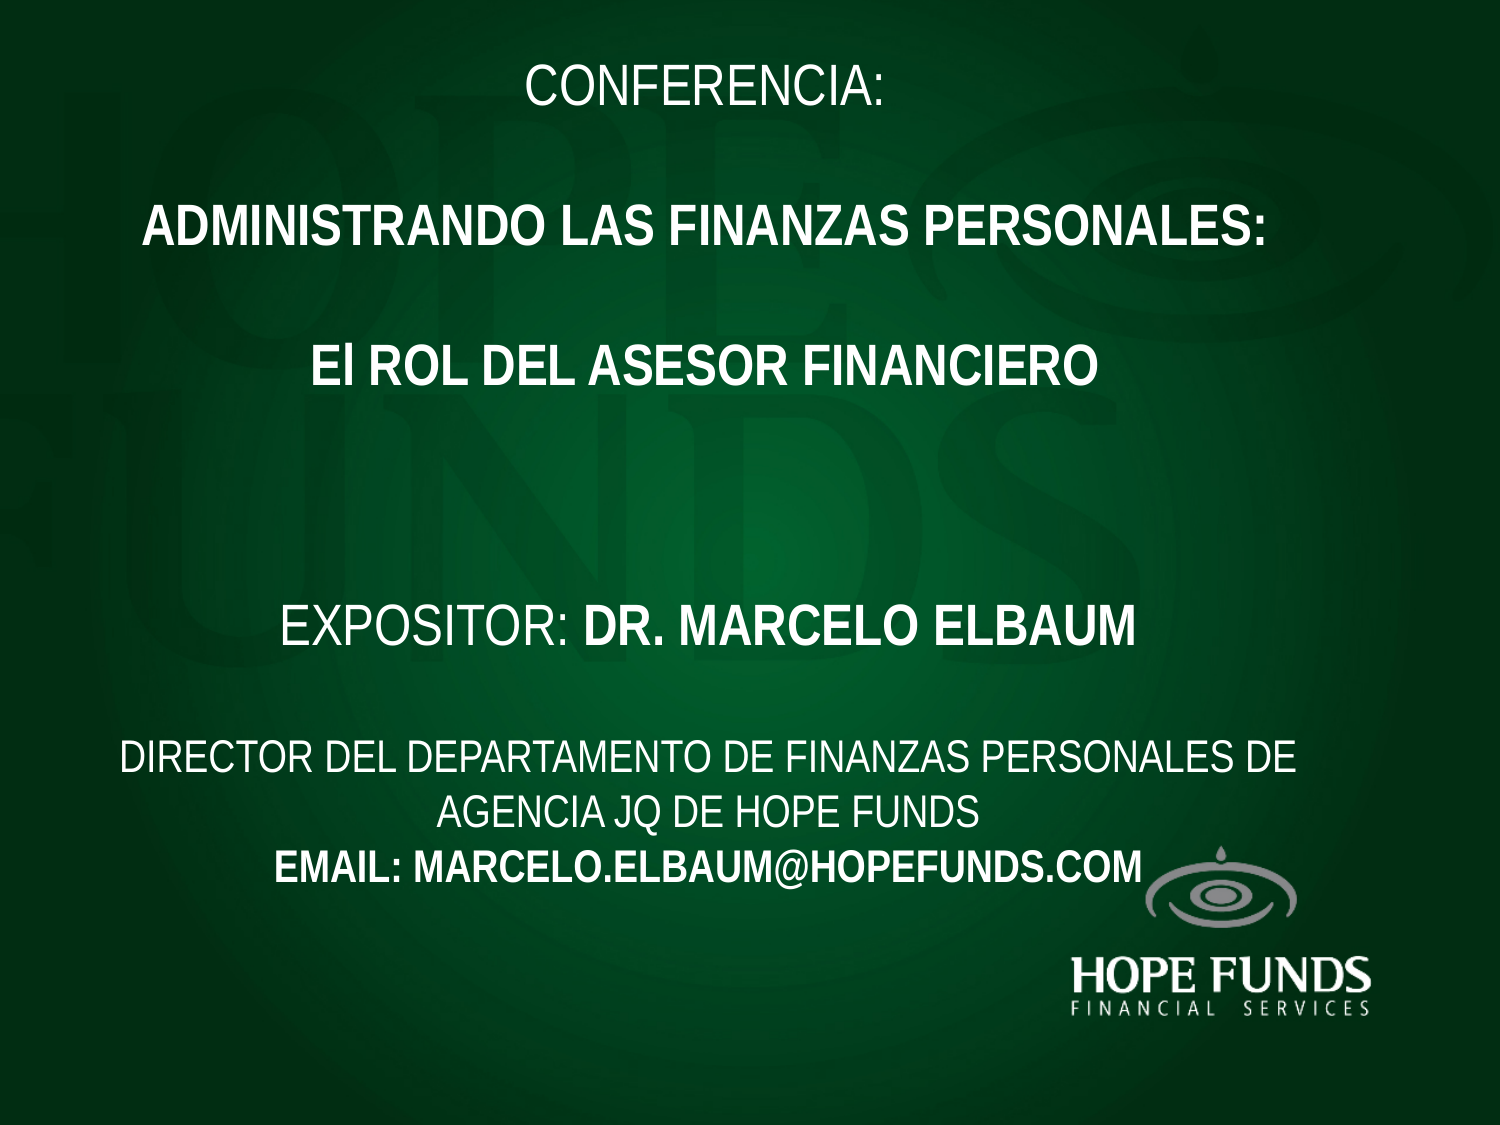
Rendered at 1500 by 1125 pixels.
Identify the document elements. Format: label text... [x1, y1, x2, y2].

text_box EXPOSITOR: DR. MARCELO ELBAUM DIRECTOR DEL DEPARTAMENTO DE FINANZAS PERSONALES DE AGENCIA JQ DE HOPE FUNDS EMAIL: MARCELO.ELBAUM@HOPEFUNDS.COM [88, 538, 1329, 941]
picture [0, 0, 1500, 1125]
title CONFERENCIA: ADMINISTRANDO LAS FINANZAS PERSONALES: El ROL DEL ASESOR FINANCIERO [64, 0, 1346, 449]
